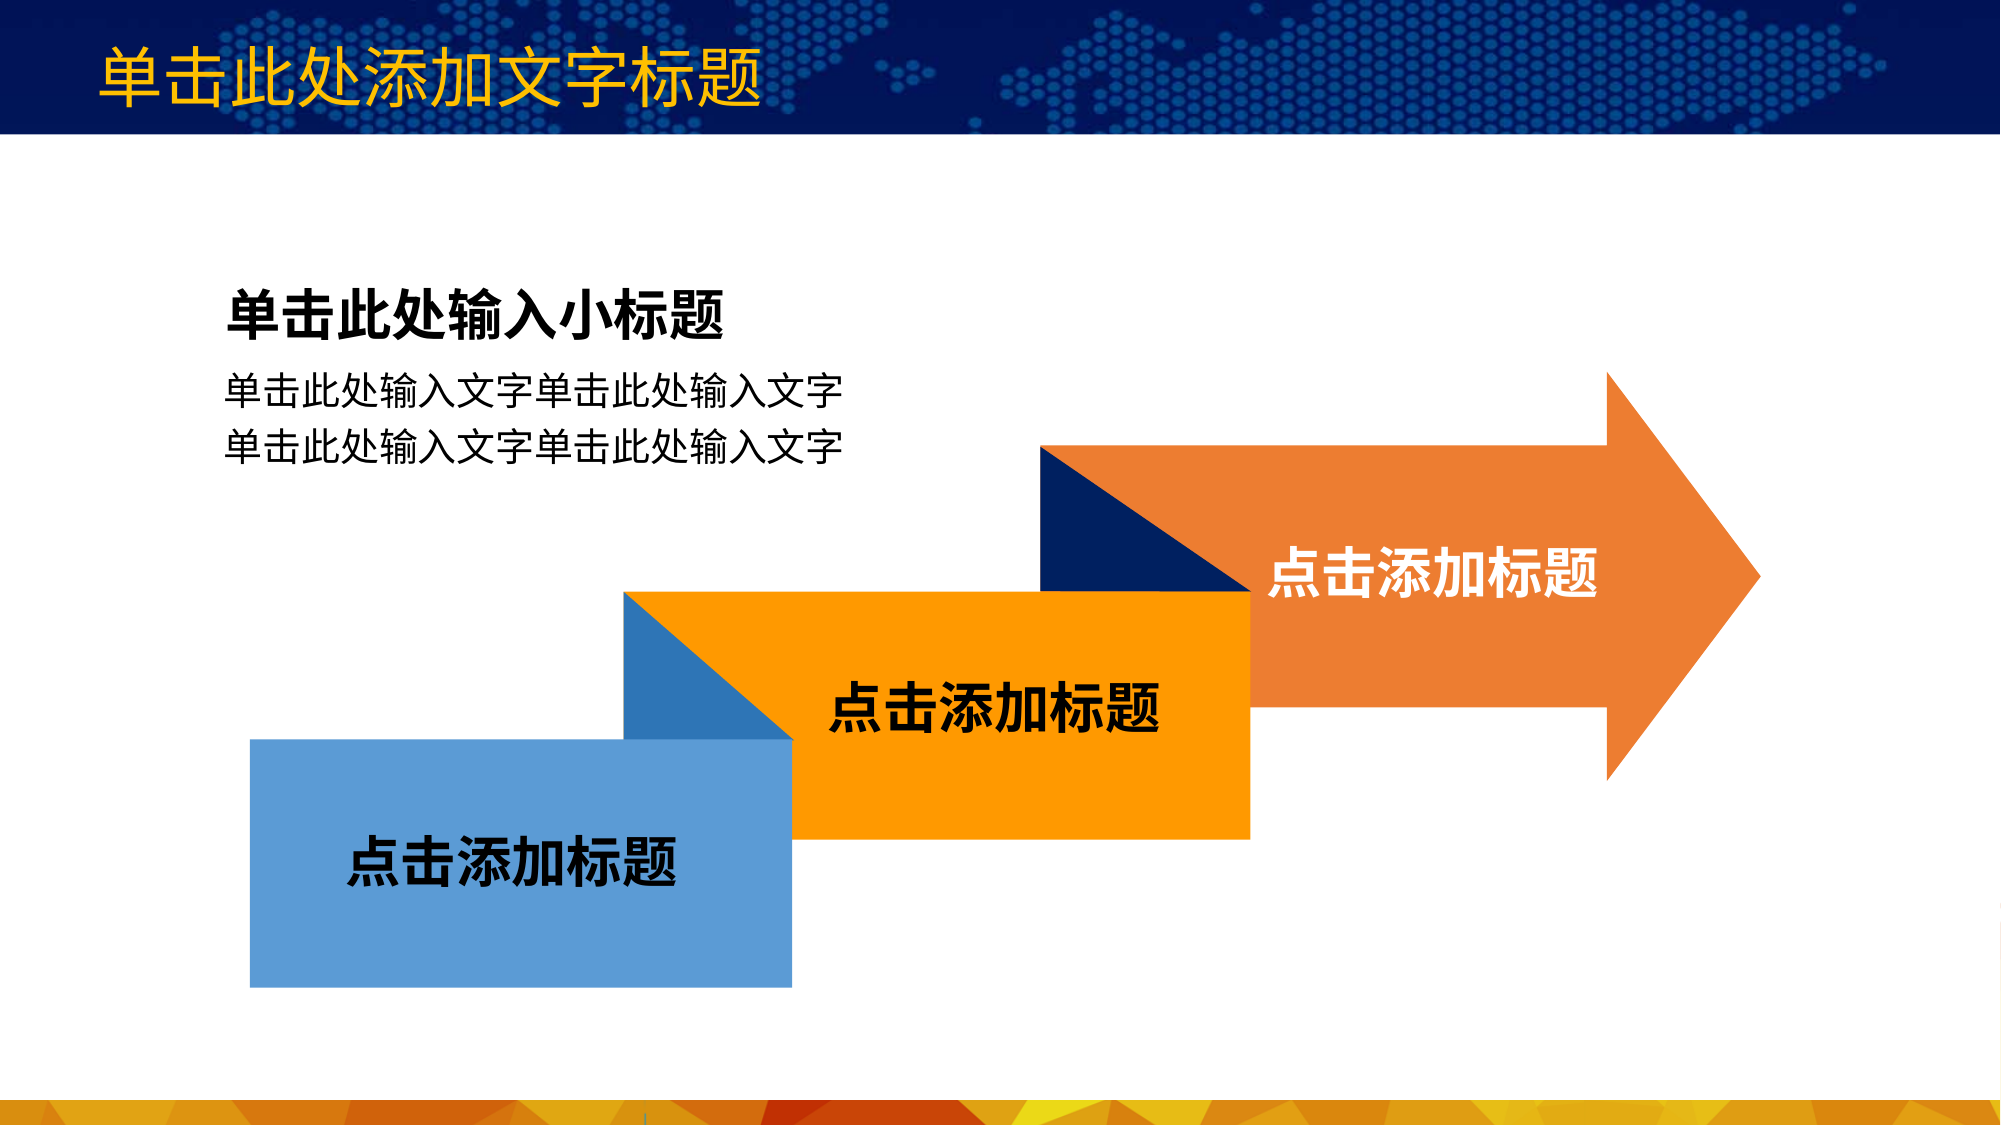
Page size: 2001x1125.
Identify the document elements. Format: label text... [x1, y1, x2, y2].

text_box 单击此处输入文字单击此处输入文字 单击此处输入文字单击此处输入文字 [209, 350, 922, 533]
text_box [1040, 371, 1761, 782]
picture [0, 0, 2000, 134]
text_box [249, 739, 793, 988]
text_box 单击此处输入小标题 [225, 267, 773, 347]
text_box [623, 591, 1251, 840]
picture [0, 863, 2001, 1125]
